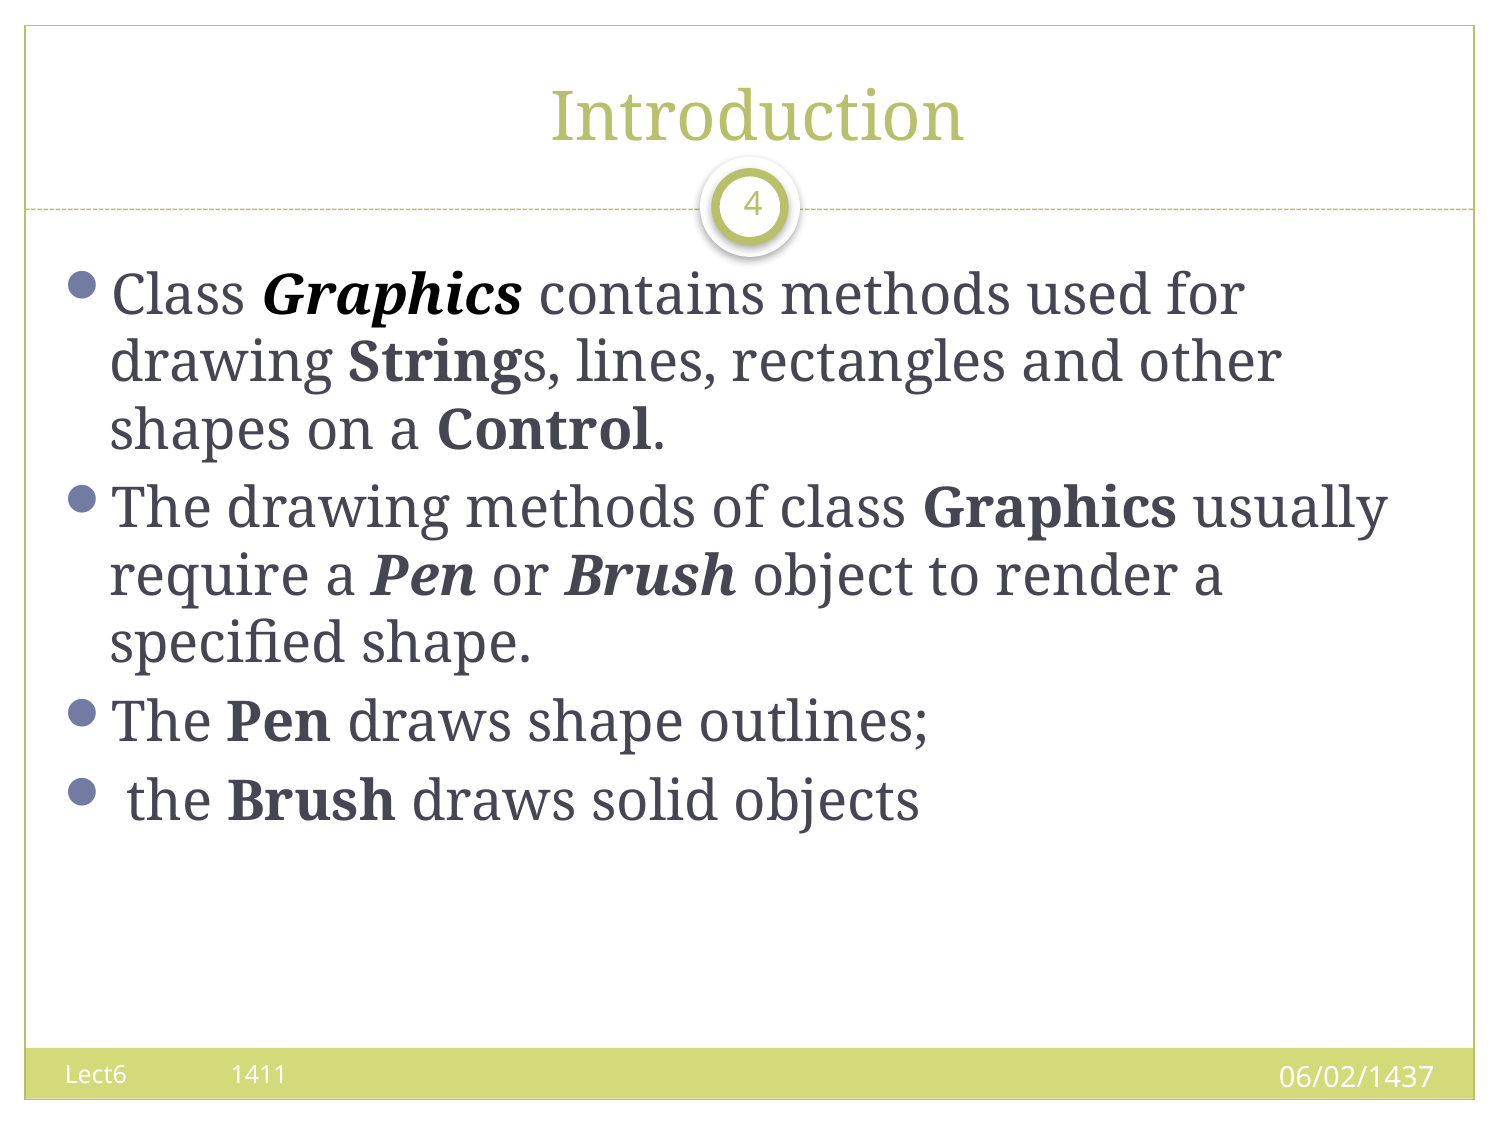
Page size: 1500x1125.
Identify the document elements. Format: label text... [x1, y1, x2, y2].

footer Lect6 1411 [50, 1051, 638, 1112]
list Class Graphics contains methods used for drawing Strings, lines, rectangles and other shapes on a Control. The drawing methods of class Graphics usually require a Pen or Brush object to render a specified shape. The Pen draws shape outlines; the Brush draws solid objects [49, 250, 1445, 1001]
slide_number 4 [715, 168, 791, 241]
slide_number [950, 1050, 1450, 1111]
title Introduction [49, 37, 1450, 162]
